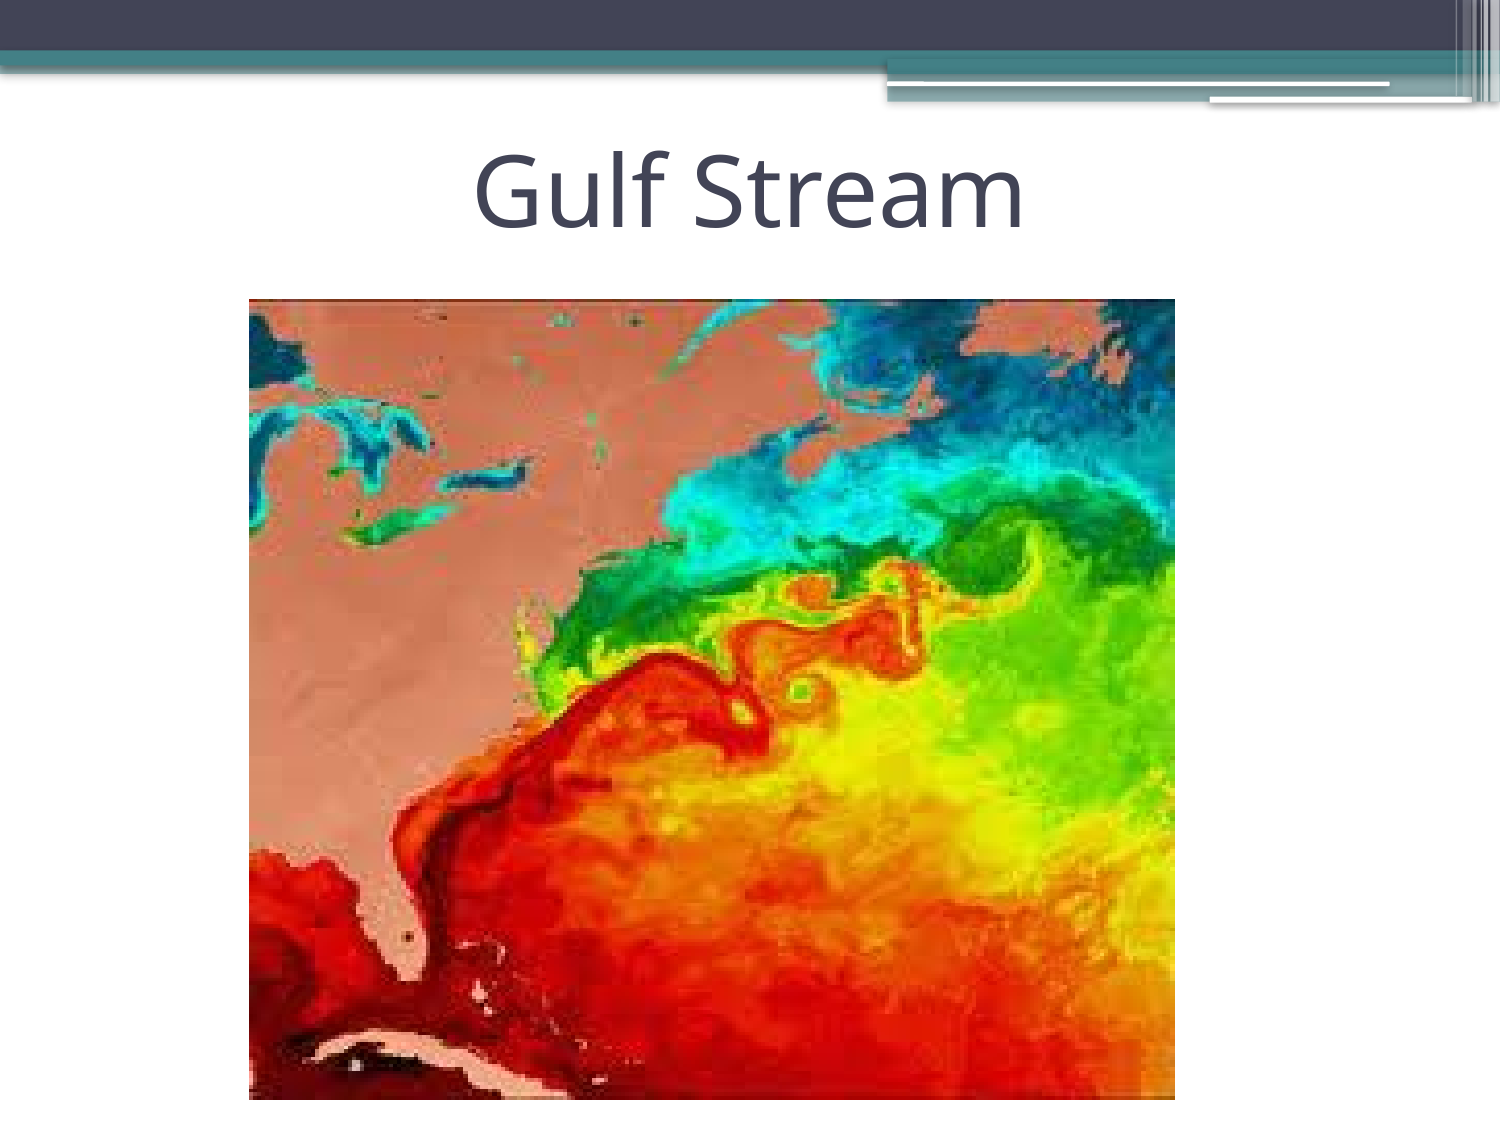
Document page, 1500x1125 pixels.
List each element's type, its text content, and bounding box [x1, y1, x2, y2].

title Gulf Stream [75, 99, 1425, 275]
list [249, 299, 1176, 1101]
